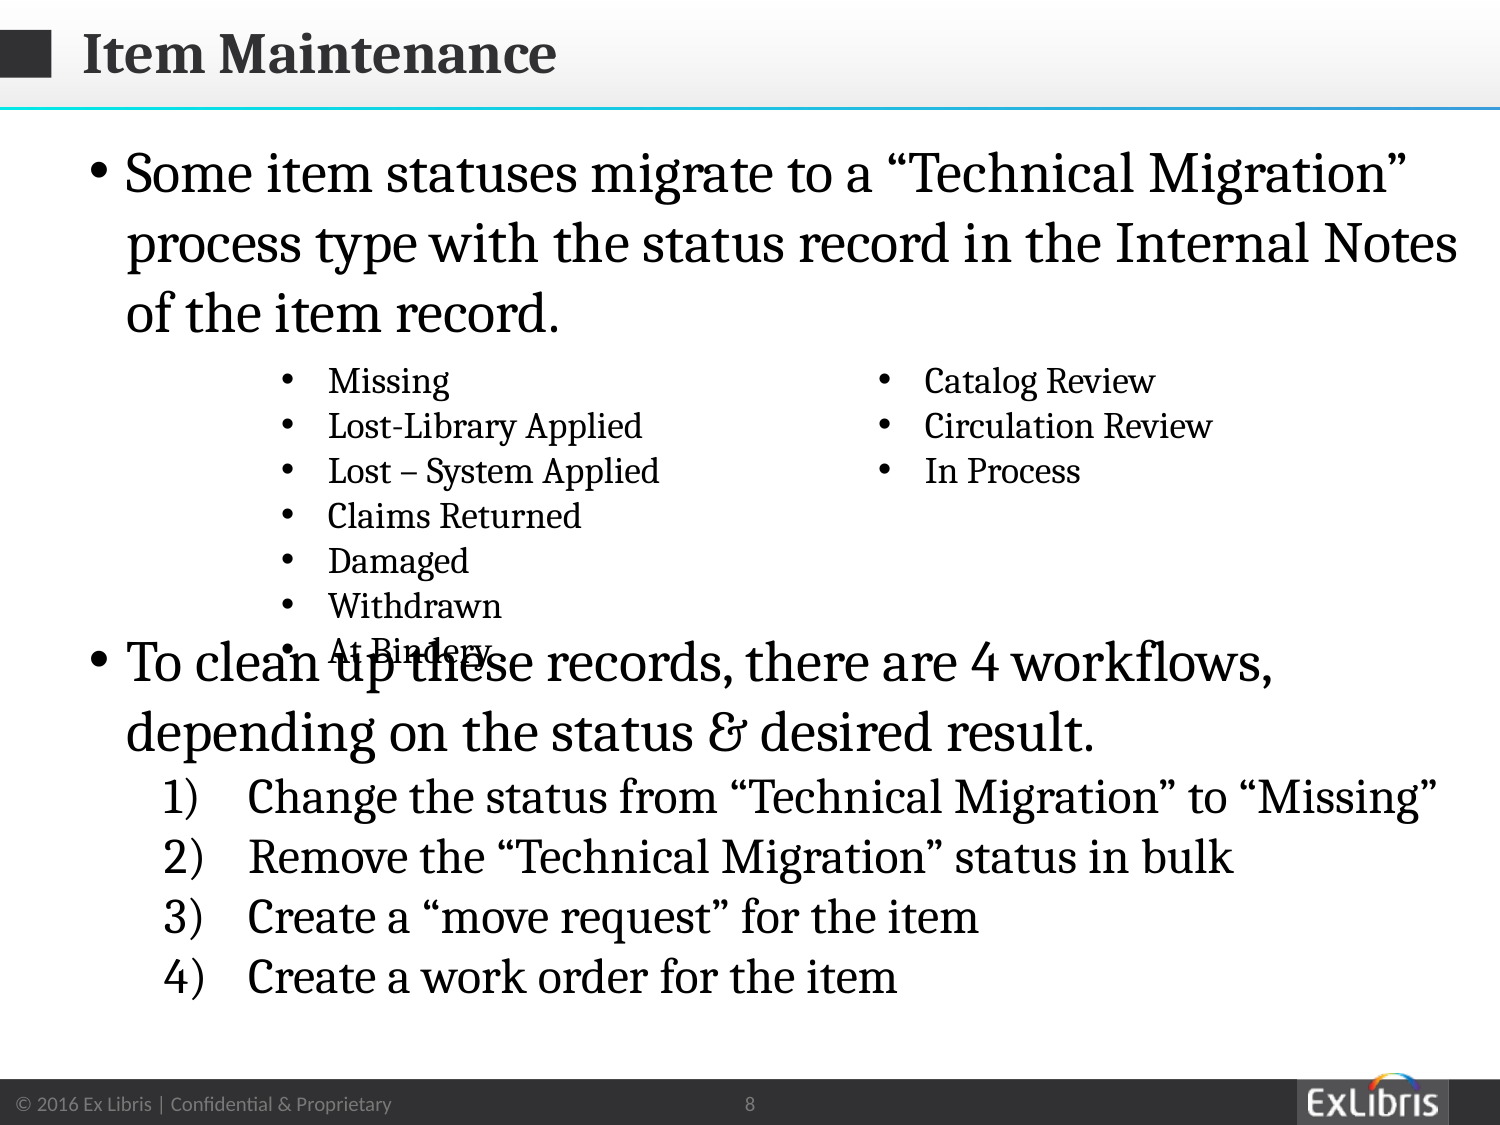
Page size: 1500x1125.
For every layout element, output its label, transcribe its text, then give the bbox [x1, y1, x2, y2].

title Item Maintenance [67, 3, 1427, 107]
picture [1308, 1073, 1438, 1122]
text_box Missing Lost-Library Applied Lost – System Applied Claims Returned Damaged Withdrawn At Bindery Catalog Review Circulation Review In Process [116, 348, 1341, 681]
list Some item statuses migrate to a “Technical Migration” process type with the status record in the Internal Notes of the item record. To clean up these records, there are 4 workflows, depending on the status & desired result. Change the status from “Technical Migration” to “Missing” Remove the “Technical Migration” status in bulk Create a “move request” for the item Create a work order for the item [73, 126, 1500, 1034]
slide_number 8 [662, 1073, 838, 1125]
